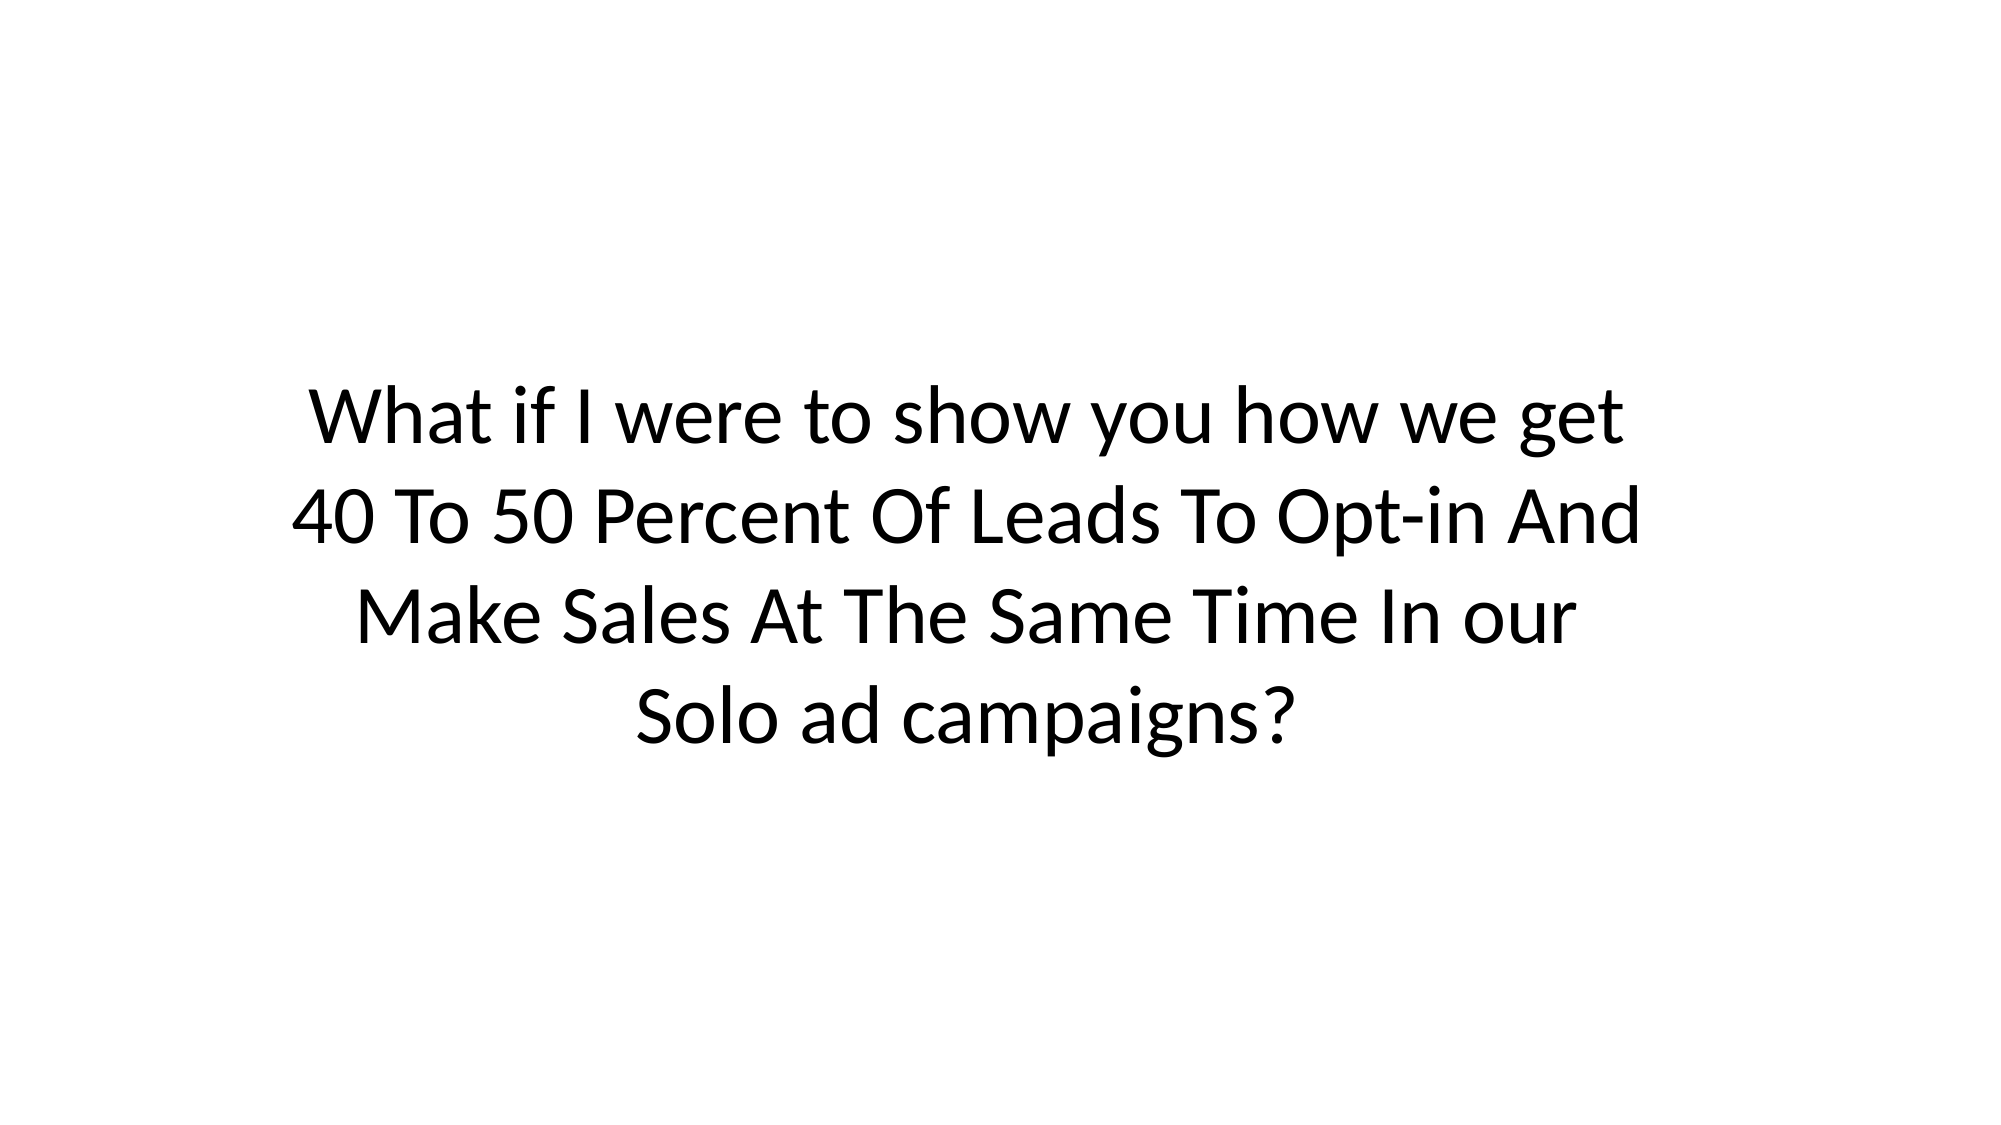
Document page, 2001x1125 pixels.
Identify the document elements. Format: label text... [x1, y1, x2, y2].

text_box What if I were to show you how we get 40 To 50 Percent Of Leads To Opt-in And Make Sales At The Same Time In our Solo ad campaigns? [261, 352, 1674, 768]
